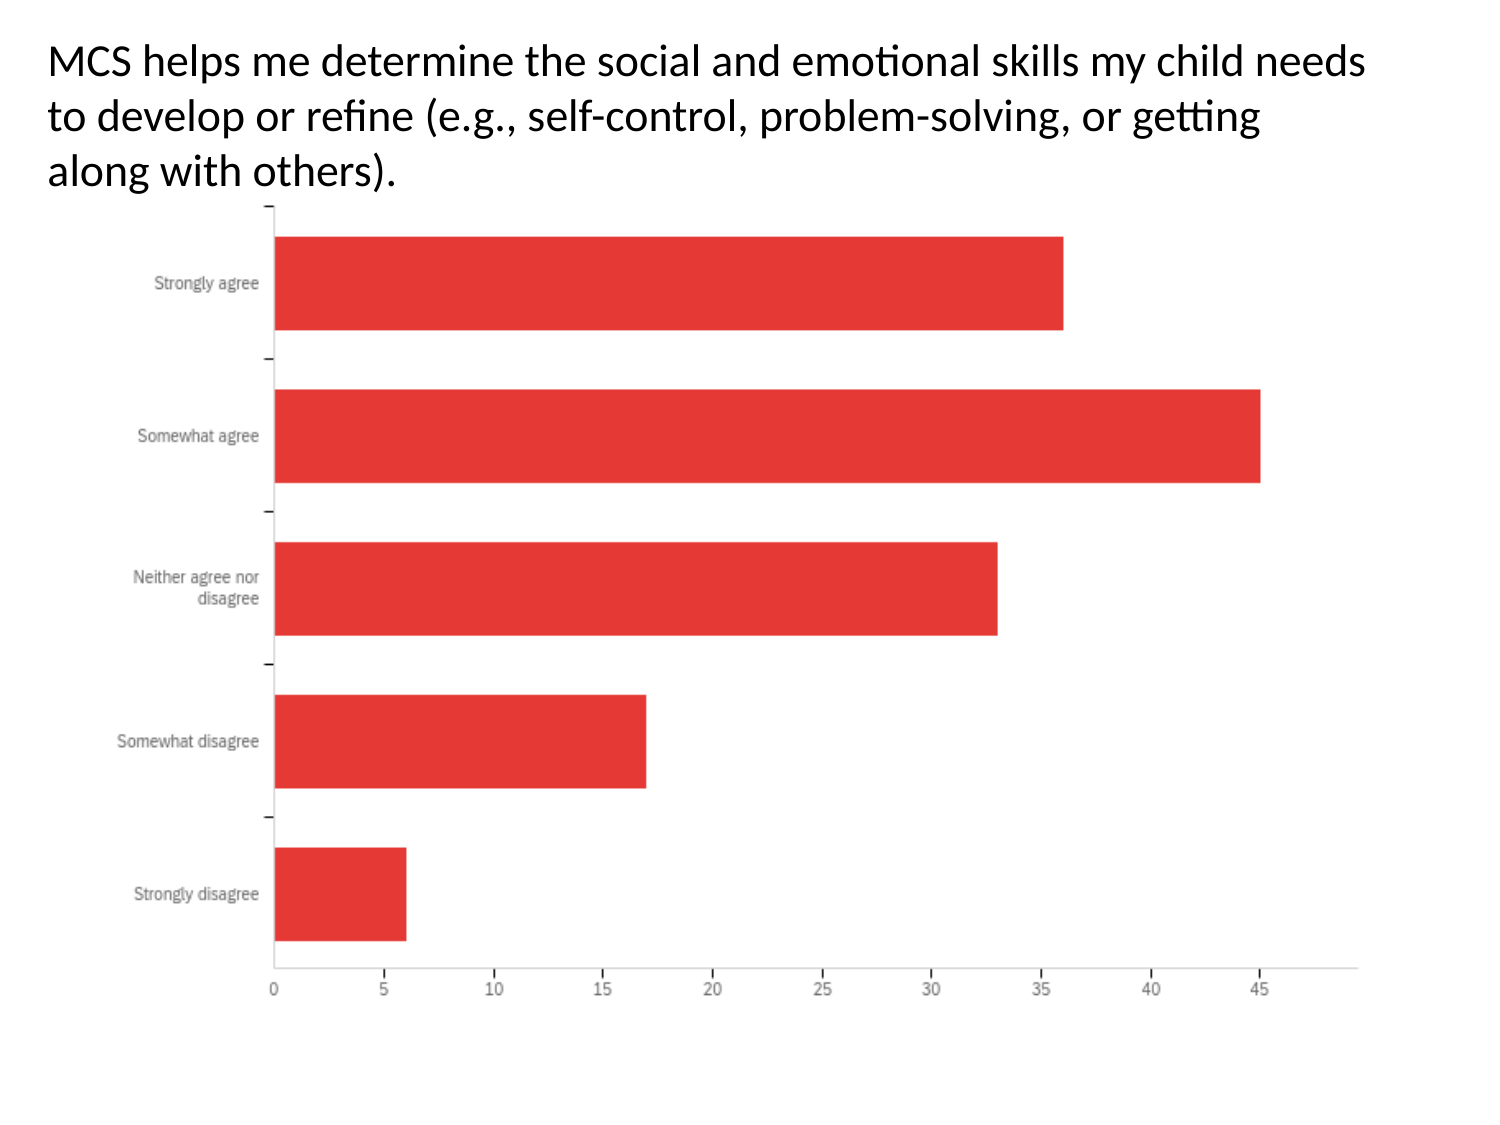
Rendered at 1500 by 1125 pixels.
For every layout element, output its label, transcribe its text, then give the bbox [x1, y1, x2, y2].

text_box MCS helps me determine the social and emotional skills my child needs to develop or refine (e.g., self-control, problem-solving, or getting along with others). [32, 22, 1383, 84]
picture [93, 196, 1407, 1018]
